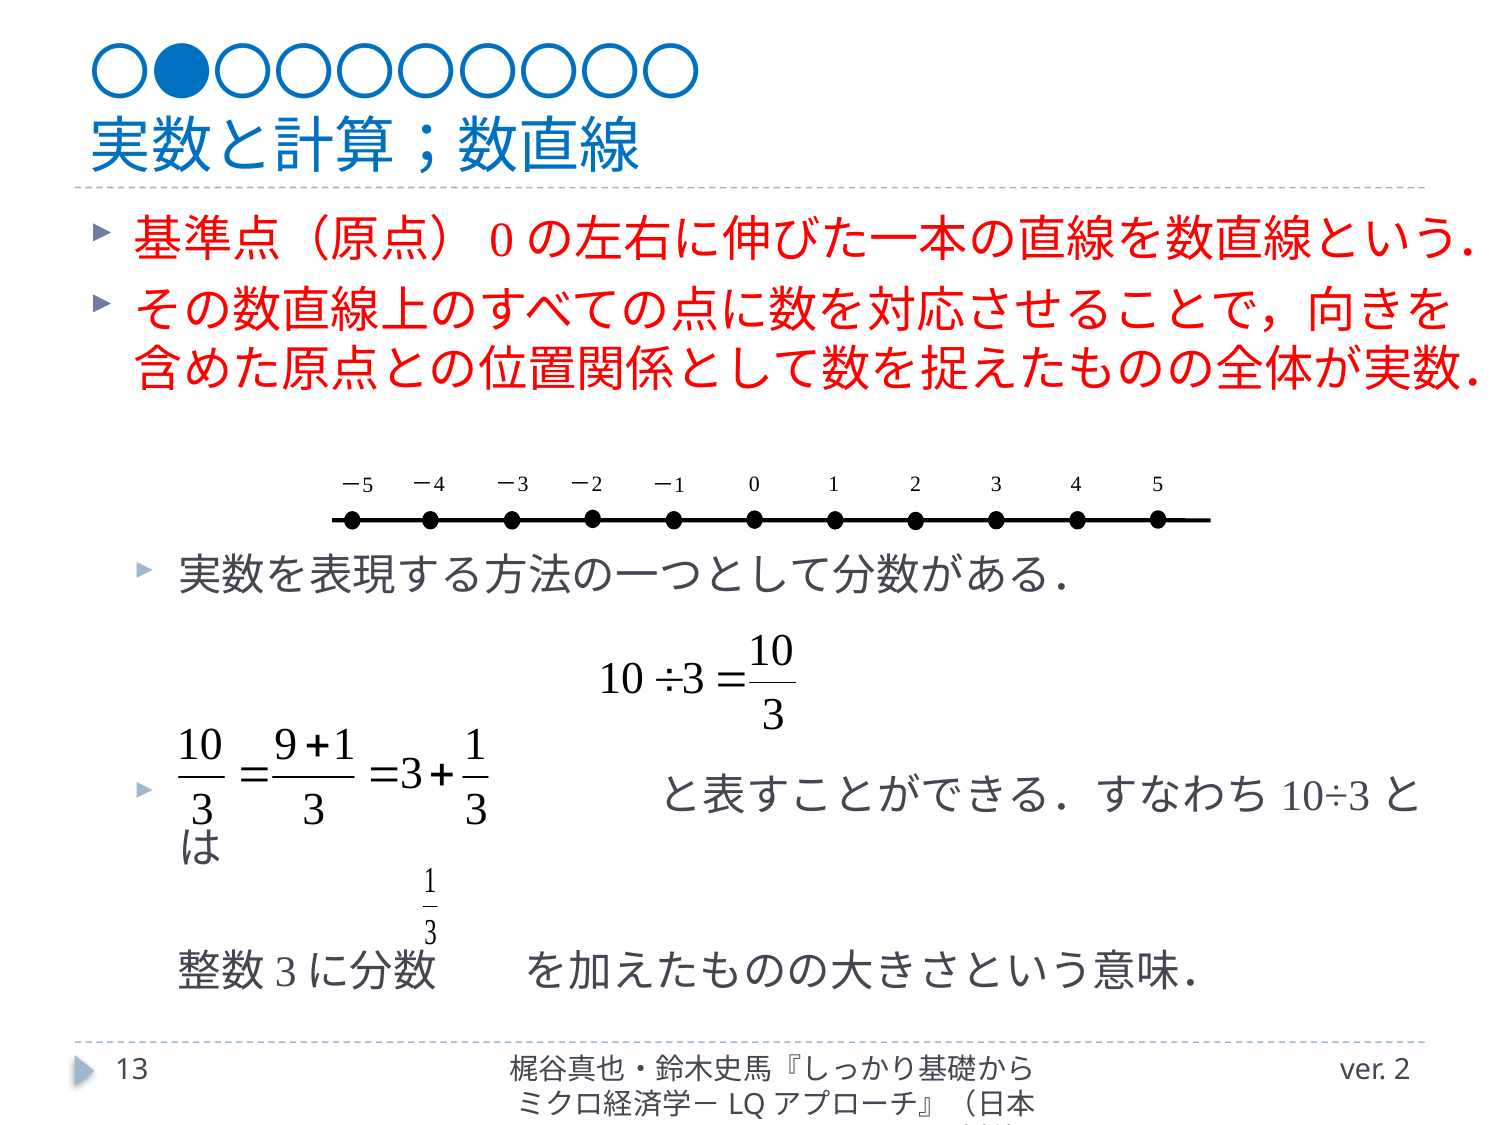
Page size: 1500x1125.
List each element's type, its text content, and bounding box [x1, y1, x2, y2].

footer 梶谷真也・鈴木史馬『しっかり基礎からミクロ経済学－LQアプローチ』（日本評論社） [475, 1042, 1050, 1103]
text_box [170, 715, 499, 835]
slide_number ver. 2 [1050, 1042, 1426, 1103]
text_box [324, 420, 1211, 609]
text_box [596, 621, 807, 740]
slide_number 13 [100, 1042, 426, 1103]
title 〇●〇〇〇〇〇〇〇〇 実数と計算；数直線 [75, 24, 1425, 188]
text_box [418, 857, 443, 953]
list 基準点（原点）0の左右に伸びた一本の直線を数直線という． その数直線上のすべての点に数を対応させることで，向きを含めた原点との位置関係として数を捉えたものの全体が実数． 実数を表現する方法の一つとして分数がある． と表すことができる．すなわち10÷3とは 整数3に分数 を加えたものの大きさという意味． [75, 200, 1483, 1010]
